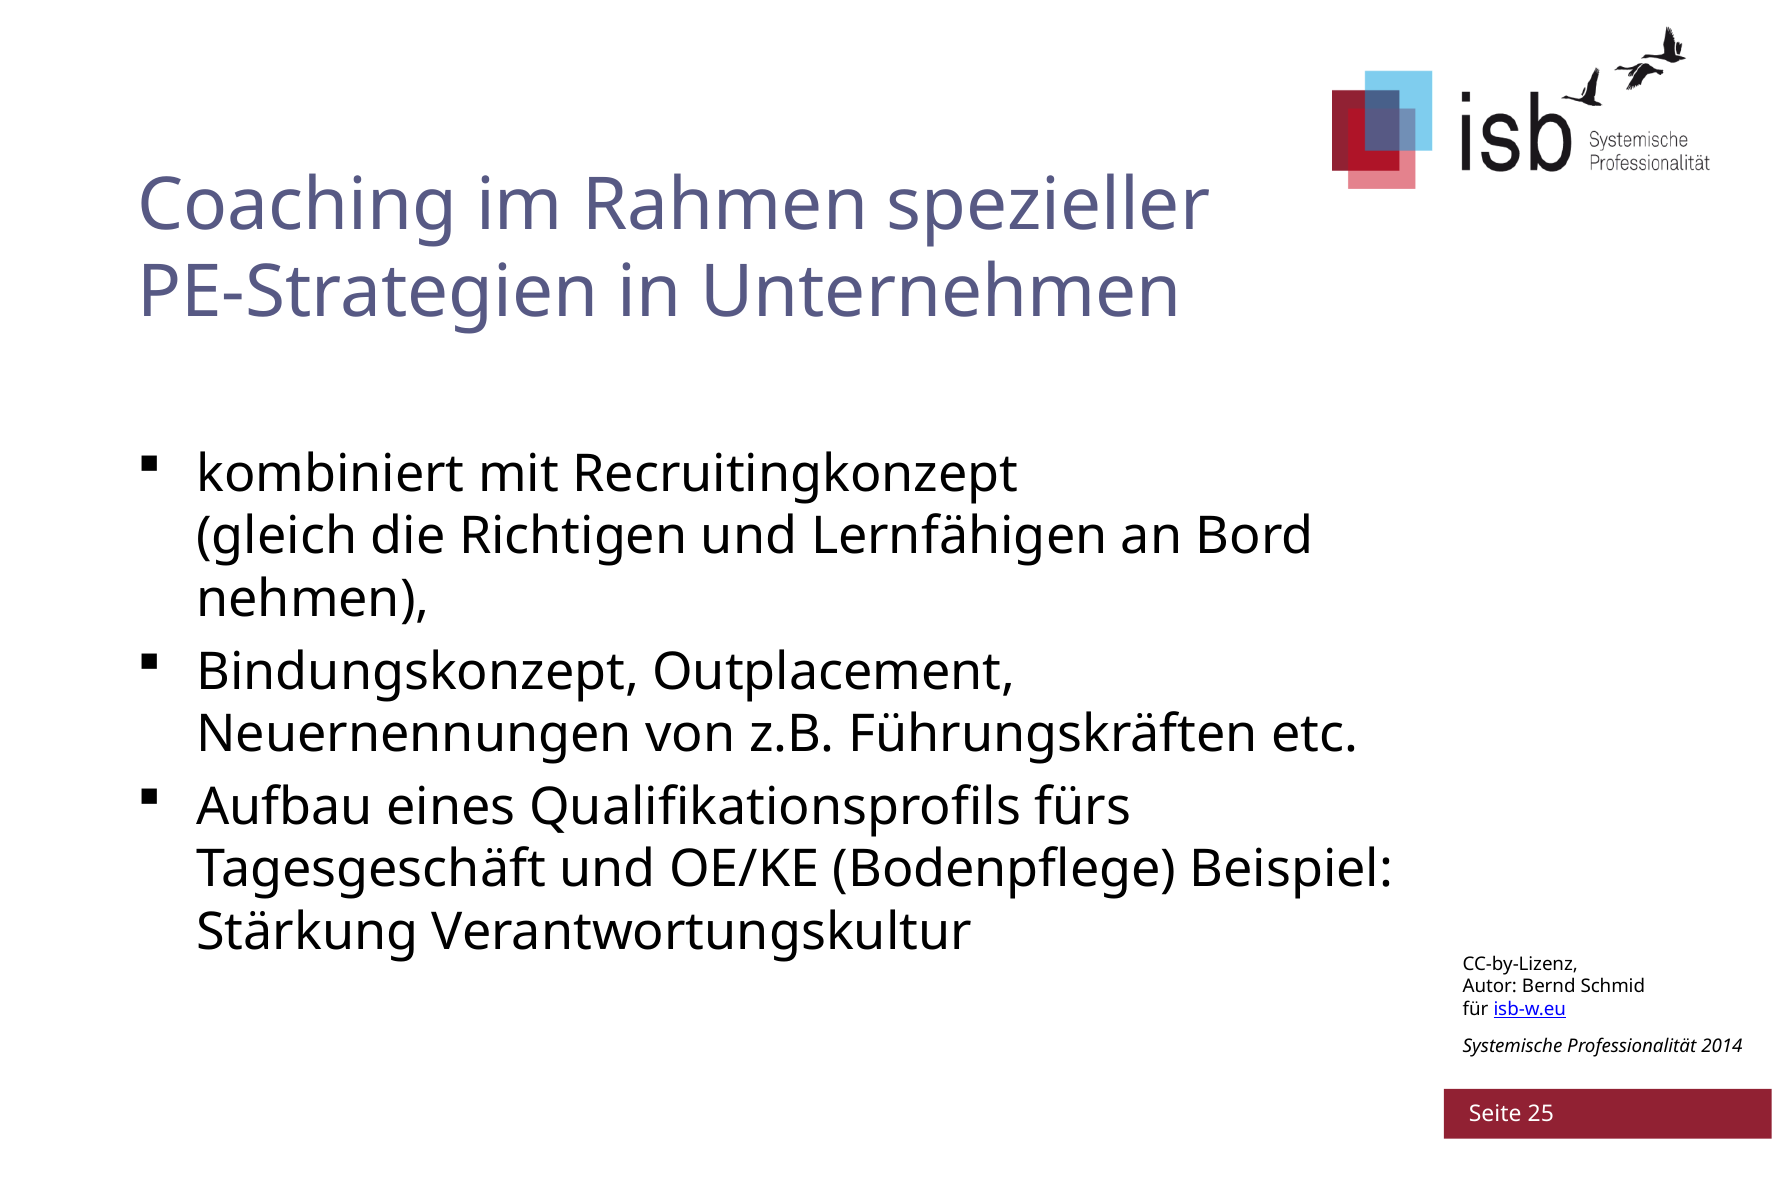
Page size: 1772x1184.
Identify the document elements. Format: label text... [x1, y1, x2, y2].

picture [1332, 20, 1725, 194]
list kombiniert mit Recruitingkonzept (gleich die Richtigen und Lernfähigen an Bord nehmen), Bindungskonzept, Outplacement, Neuernennungen von z.B. Führungskräften etc. Aufbau eines Qualifikationsprofils fürs Tagesgeschäft und OE/KE (Bodenpflege) Beispiel: Stärkung Verantwortungskultur [118, 260, 1444, 1139]
title Coaching im Rahmen spezieller PE-Strategien in Unternehmen [118, 94, 1444, 260]
slide_number Seite 25 [1443, 1088, 1772, 1139]
